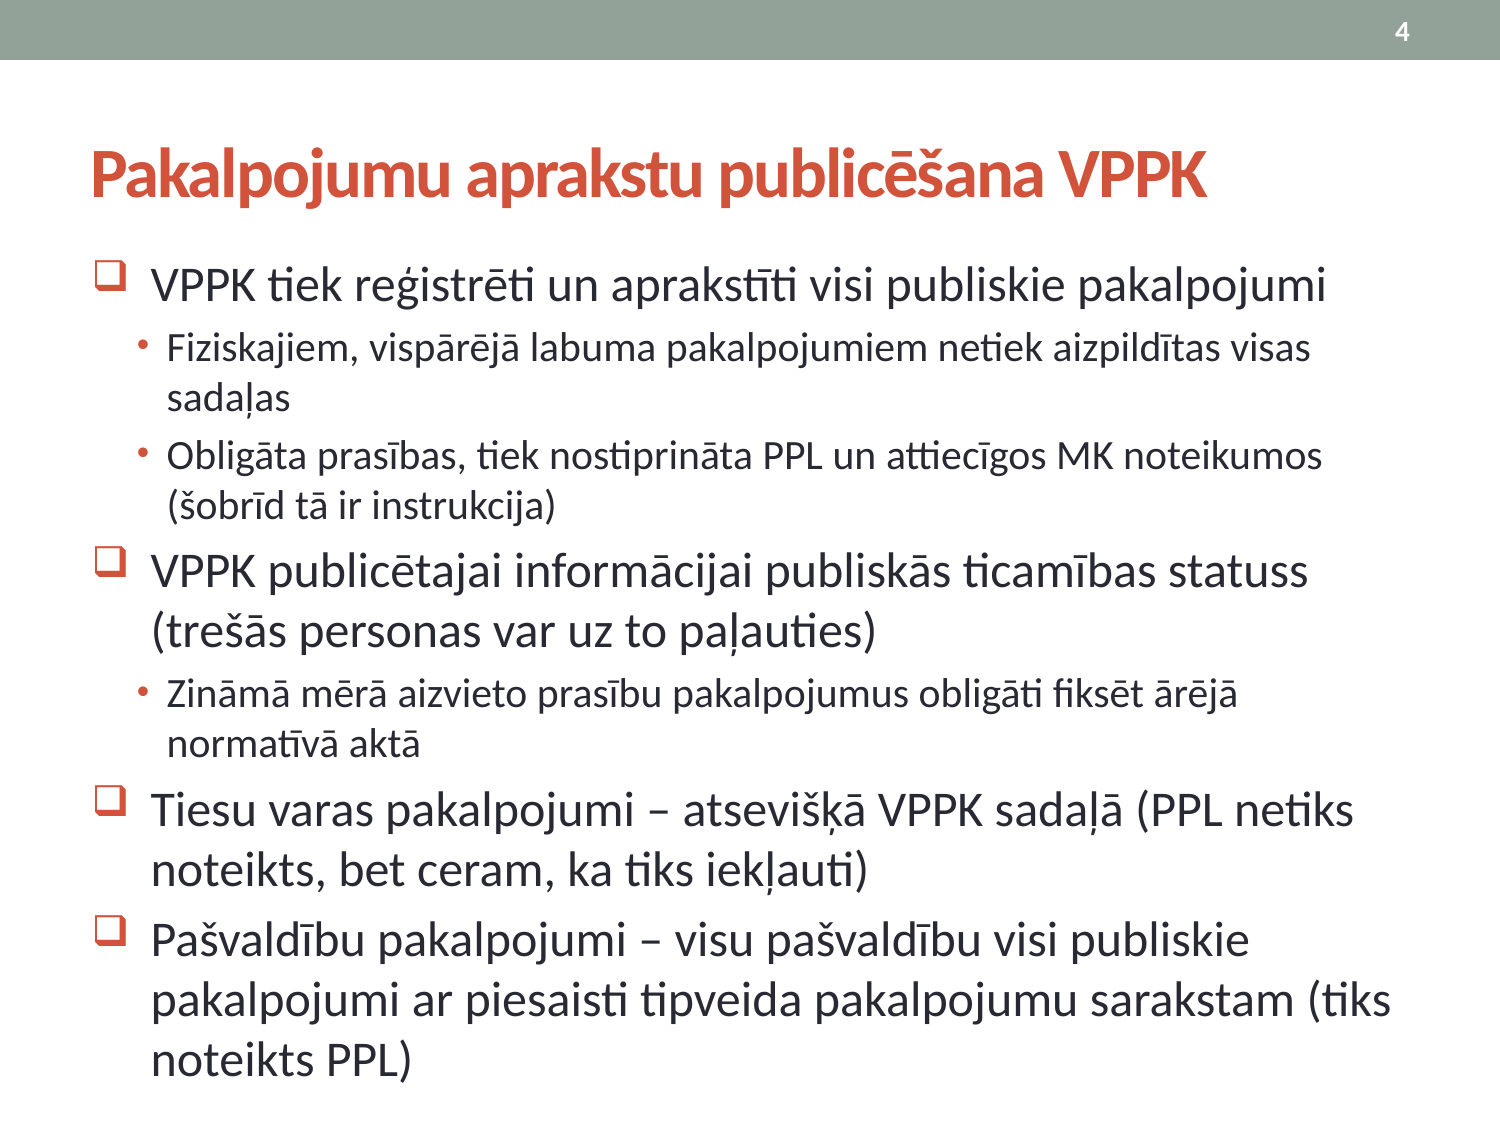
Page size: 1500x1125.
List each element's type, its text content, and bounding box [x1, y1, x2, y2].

title Pakalpojumu aprakstu publicēšana VPPK [75, 87, 1425, 250]
slide_number 4 [1250, 3, 1425, 57]
list VPPK tiek reģistrēti un aprakstīti visi publiskie pakalpojumi Fiziskajiem, vispārējā labuma pakalpojumiem netiek aizpildītas visas sadaļas Obligāta prasības, tiek nostiprināta PPL un attiecīgos MK noteikumos (šobrīd tā ir instrukcija) VPPK publicētajai informācijai publiskās ticamības statuss (trešās personas var uz to paļauties) Zināmā mērā aizvieto prasību pakalpojumus obligāti fiksēt ārējā normatīvā aktā Tiesu varas pakalpojumi – atsevišķā VPPK sadaļā (PPL netiks noteikts, bet ceram, ka tiks iekļauti) Pašvaldību pakalpojumi – visu pašvaldību visi publiskie pakalpojumi ar piesaisti tipveida pakalpojumu sarakstam (tiks noteikts PPL) [76, 243, 1427, 1044]
